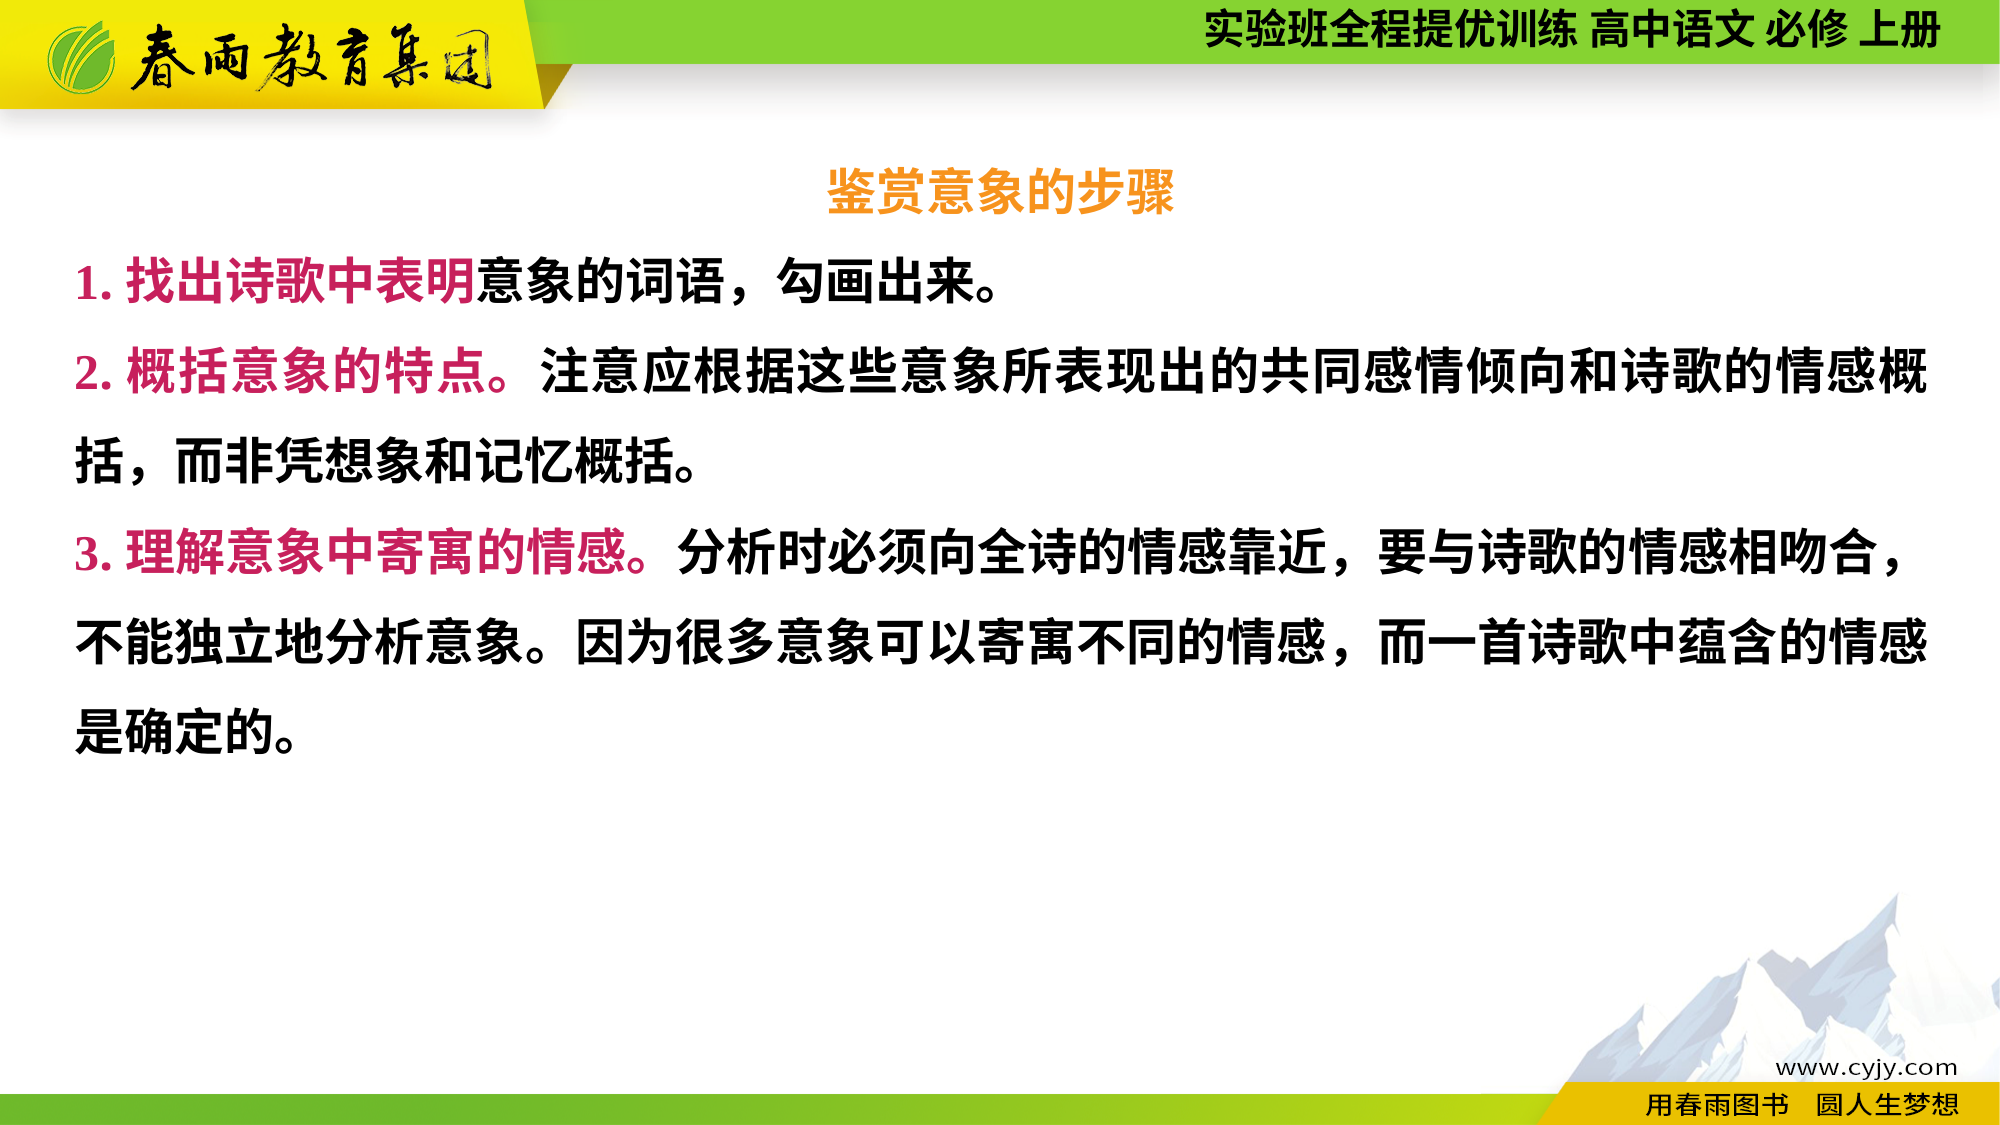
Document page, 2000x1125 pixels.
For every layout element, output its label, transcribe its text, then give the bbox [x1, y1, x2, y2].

list 鉴赏意象的步骤 1.找出诗歌中表明意象的词语，勾画出来。 2.概括意象的特点。注意应根据这些意象所表现出的共同感情倾向和诗歌的情感概括，而非凭想象和记忆概括。 3.理解意象中寄寓的情感。分析时必须向全诗的情感靠近，要与诗歌的情感相吻合，不能独立地分析意象。因为很多意象可以寄寓不同的情感，而一首诗歌中蕴含的情感是确定的。 [59, 122, 1944, 774]
picture [0, 0, 2000, 1125]
